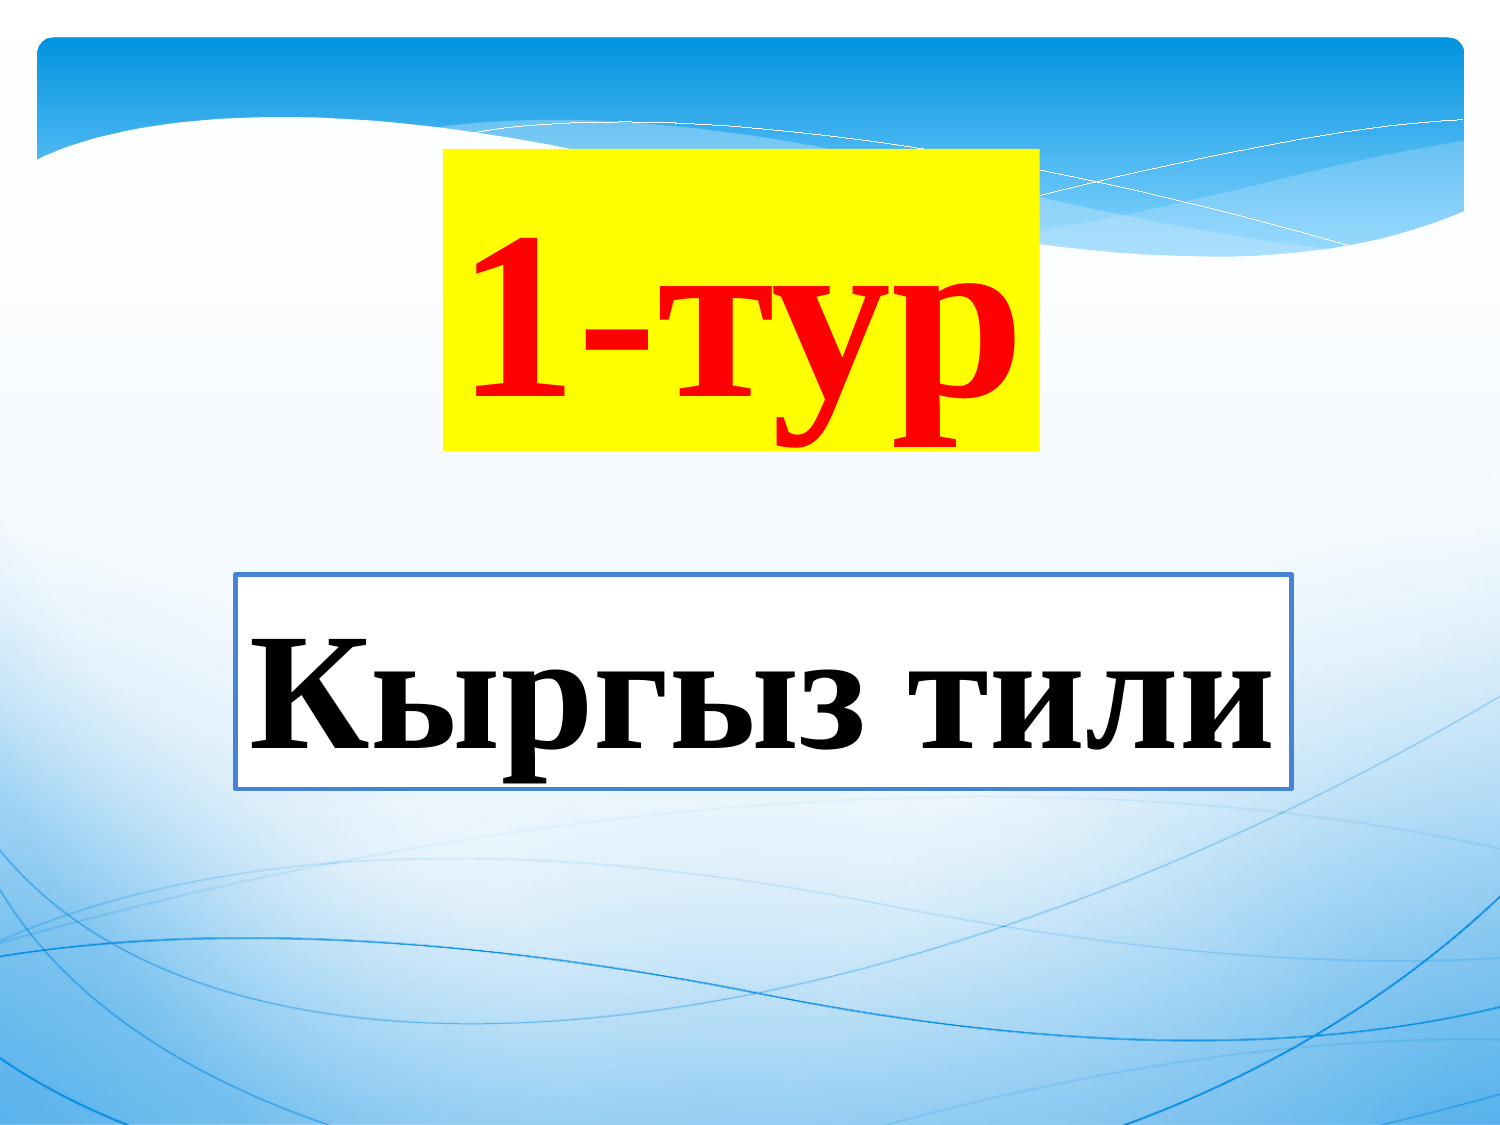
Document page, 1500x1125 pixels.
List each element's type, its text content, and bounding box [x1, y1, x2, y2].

text_box Кыргыз тили [233, 572, 1294, 791]
text_box 1-тур [442, 148, 1040, 452]
